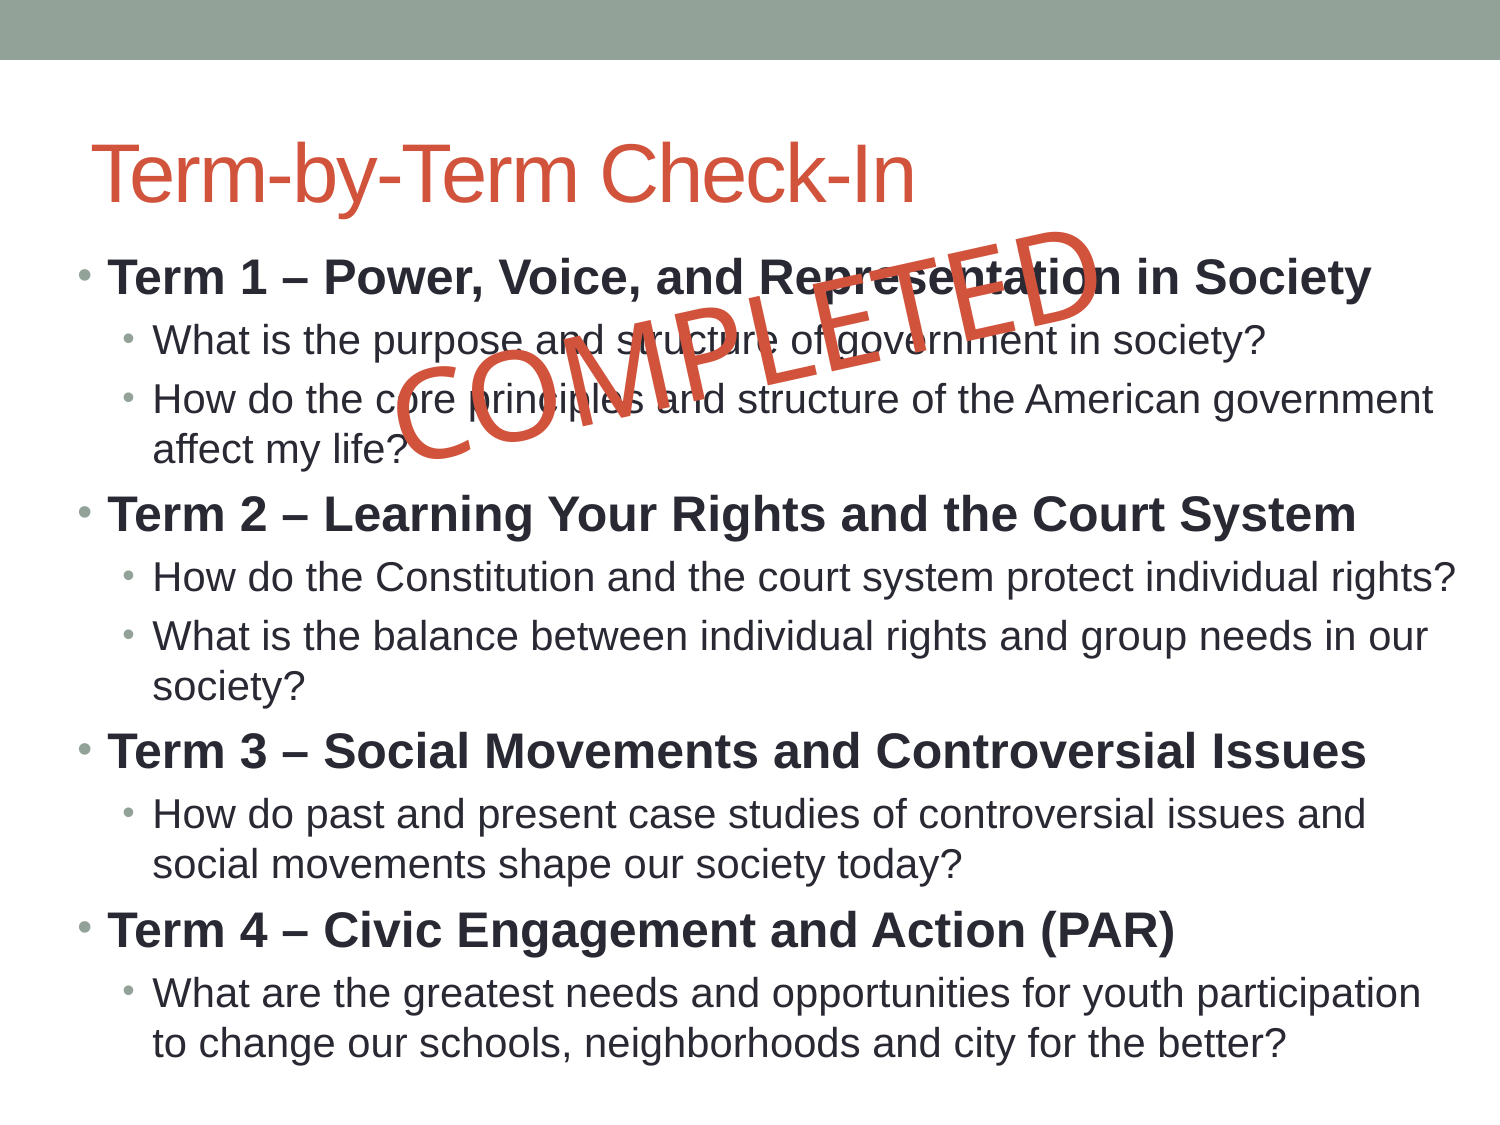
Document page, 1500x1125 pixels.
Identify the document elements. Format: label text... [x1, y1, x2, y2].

list Term 1 – Power, Voice, and Representation in Society What is the purpose and structure of government in society? How do the core principles and structure of the American government affect my life? Term 2 – Learning Your Rights and the Court System How do the Constitution and the court system protect individual rights? What is the balance between individual rights and group needs in our society? Term 3 – Social Movements and Controversial Issues How do past and present case studies of controversial issues and social movements shape our society today? Term 4 – Civic Engagement and Action (PAR) What are the greatest needs and opportunities for youth participation to change our schools, neighborhoods and city for the better? [62, 237, 1475, 1125]
title Term-by-Term Check-In [75, 87, 1425, 237]
text_box COMPLETED [358, 162, 1200, 502]
